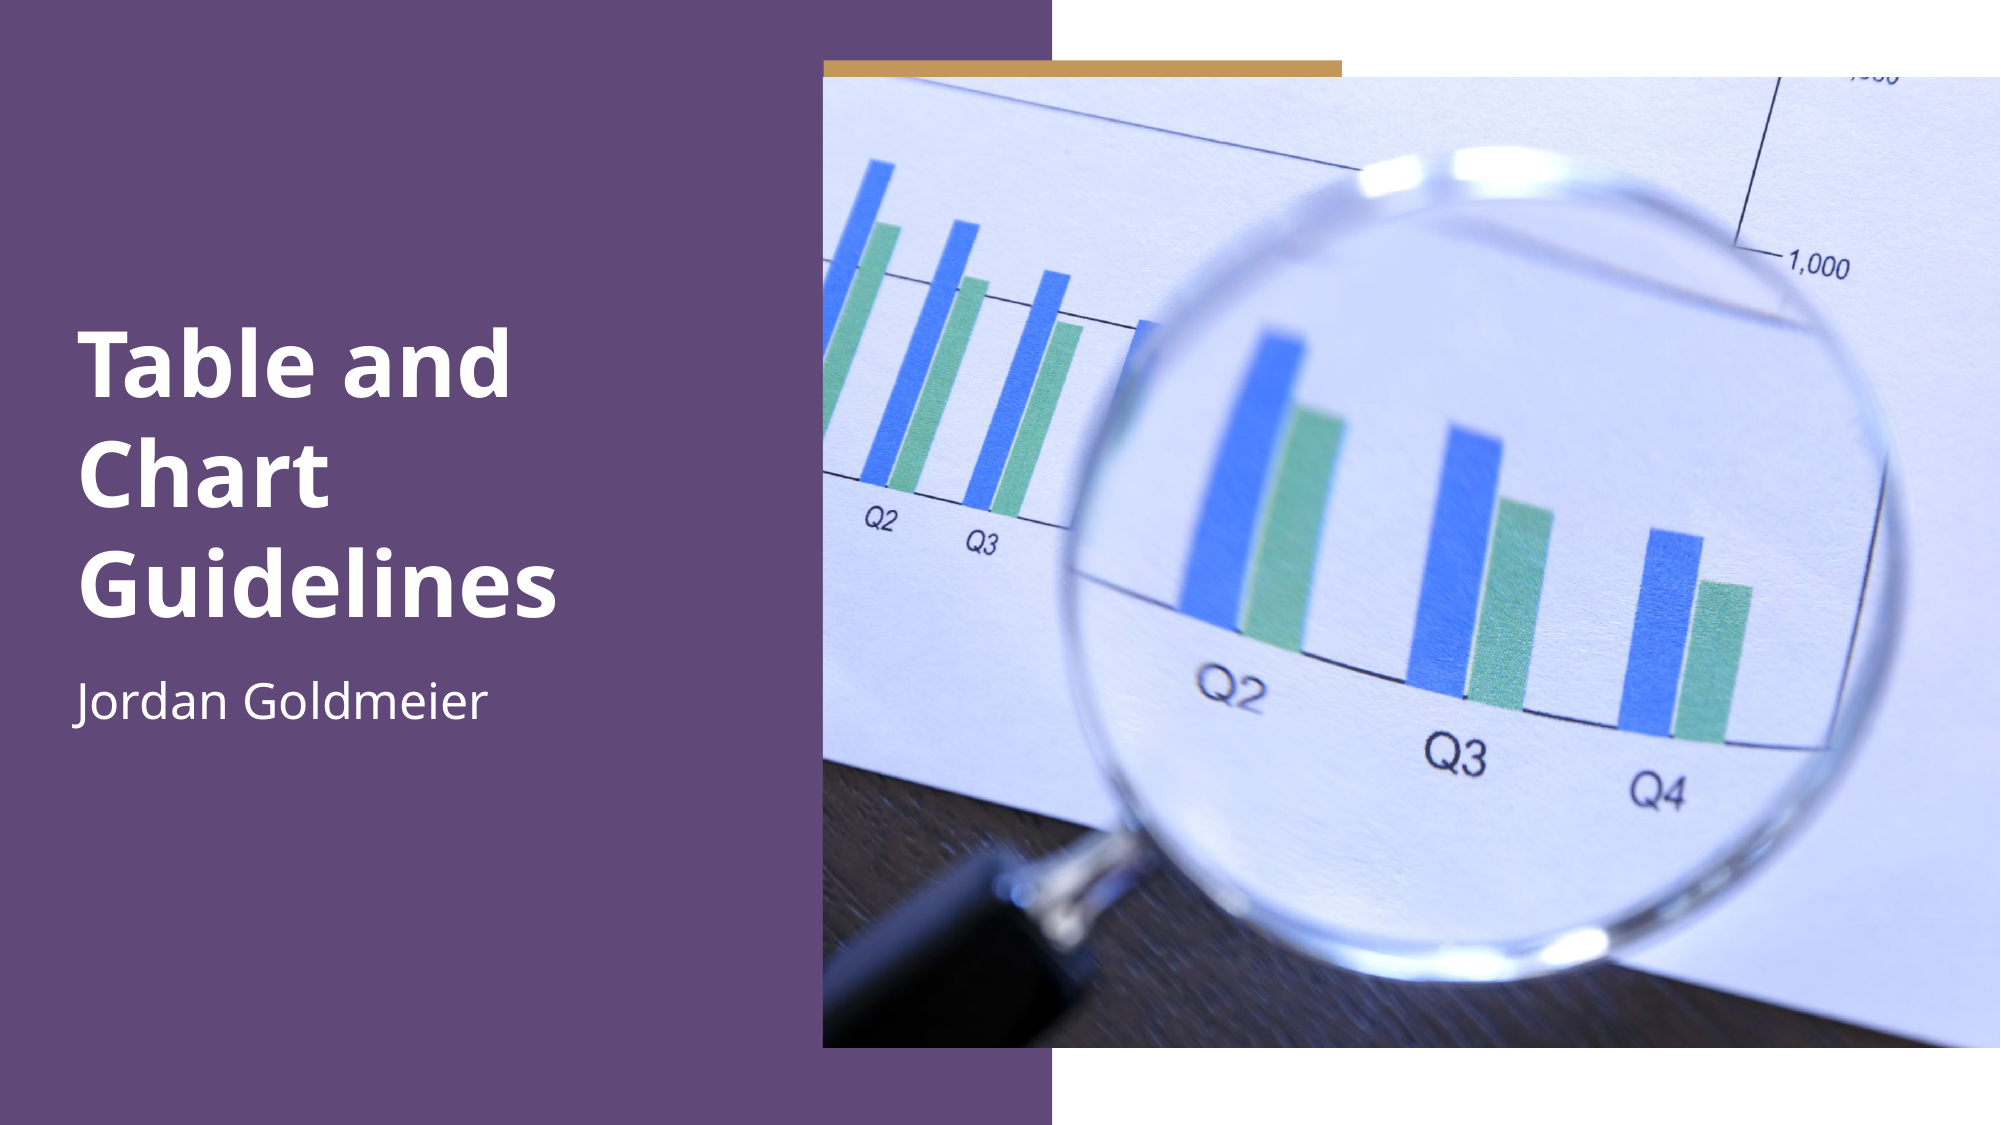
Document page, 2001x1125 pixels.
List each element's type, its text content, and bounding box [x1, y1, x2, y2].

title Table and Chart Guidelines [60, 291, 786, 650]
subtitle Jordan Goldmeier [60, 669, 786, 830]
picture [822, 77, 2000, 1048]
